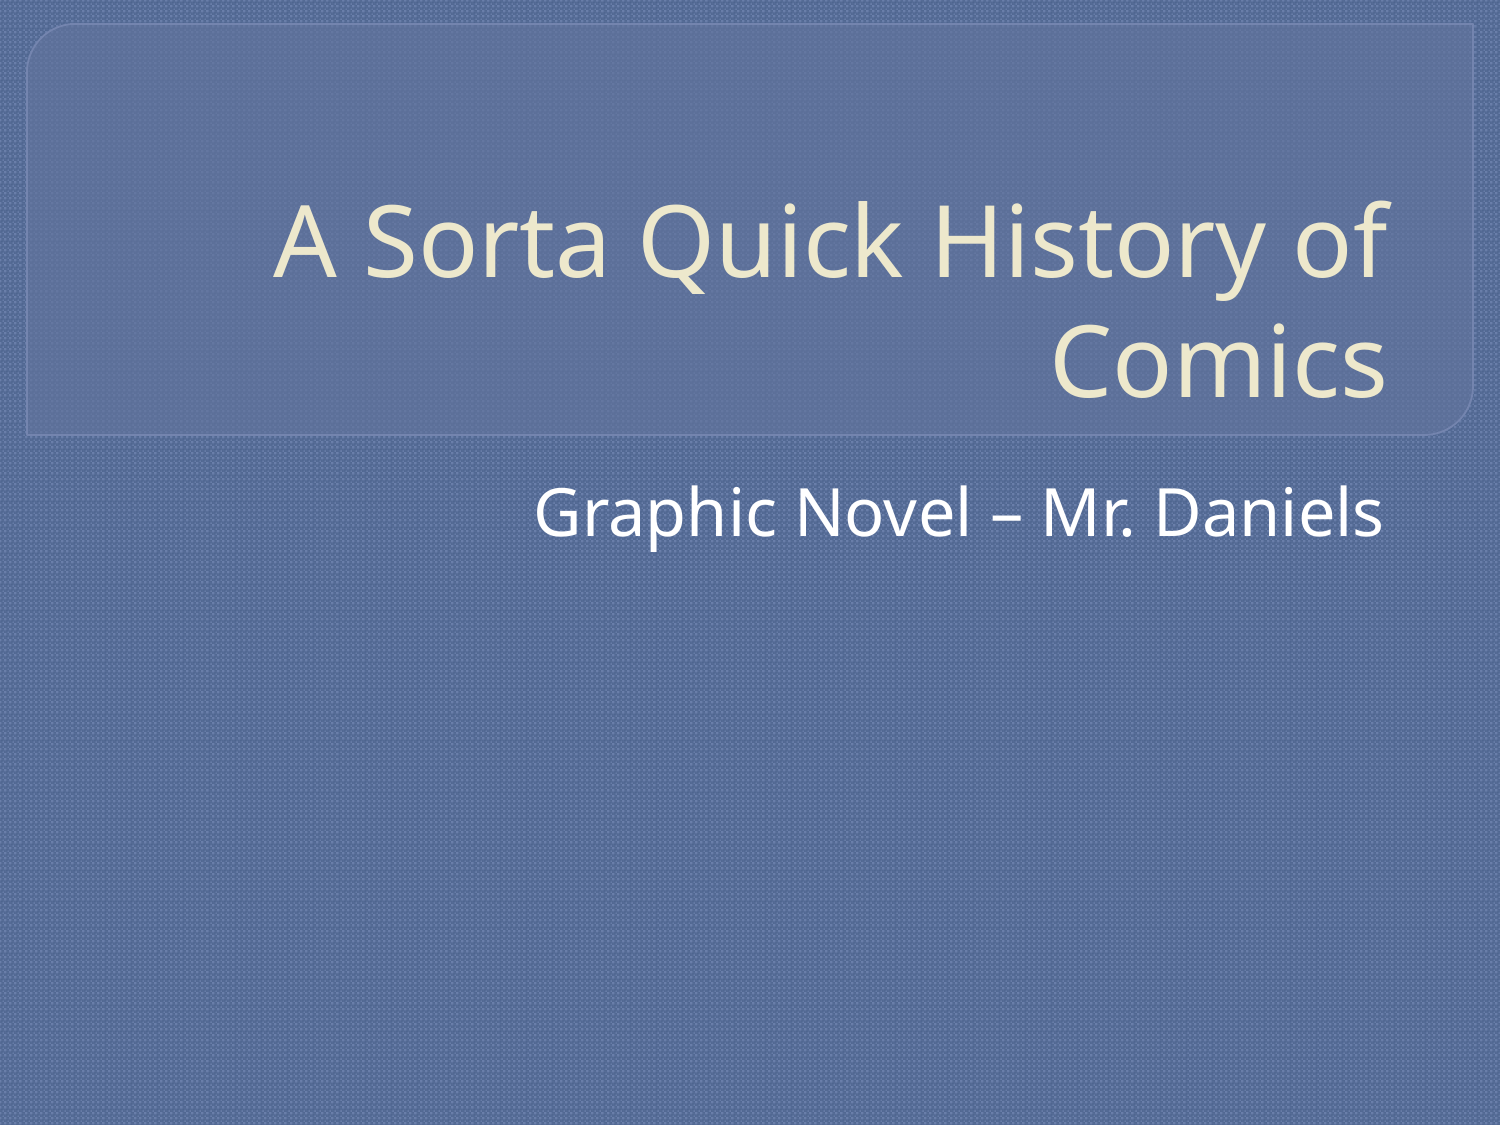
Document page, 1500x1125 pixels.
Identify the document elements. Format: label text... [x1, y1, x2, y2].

title A Sorta Quick History of Comics [76, 62, 1427, 425]
subtitle Graphic Novel – Mr. Daniels [350, 462, 1427, 750]
